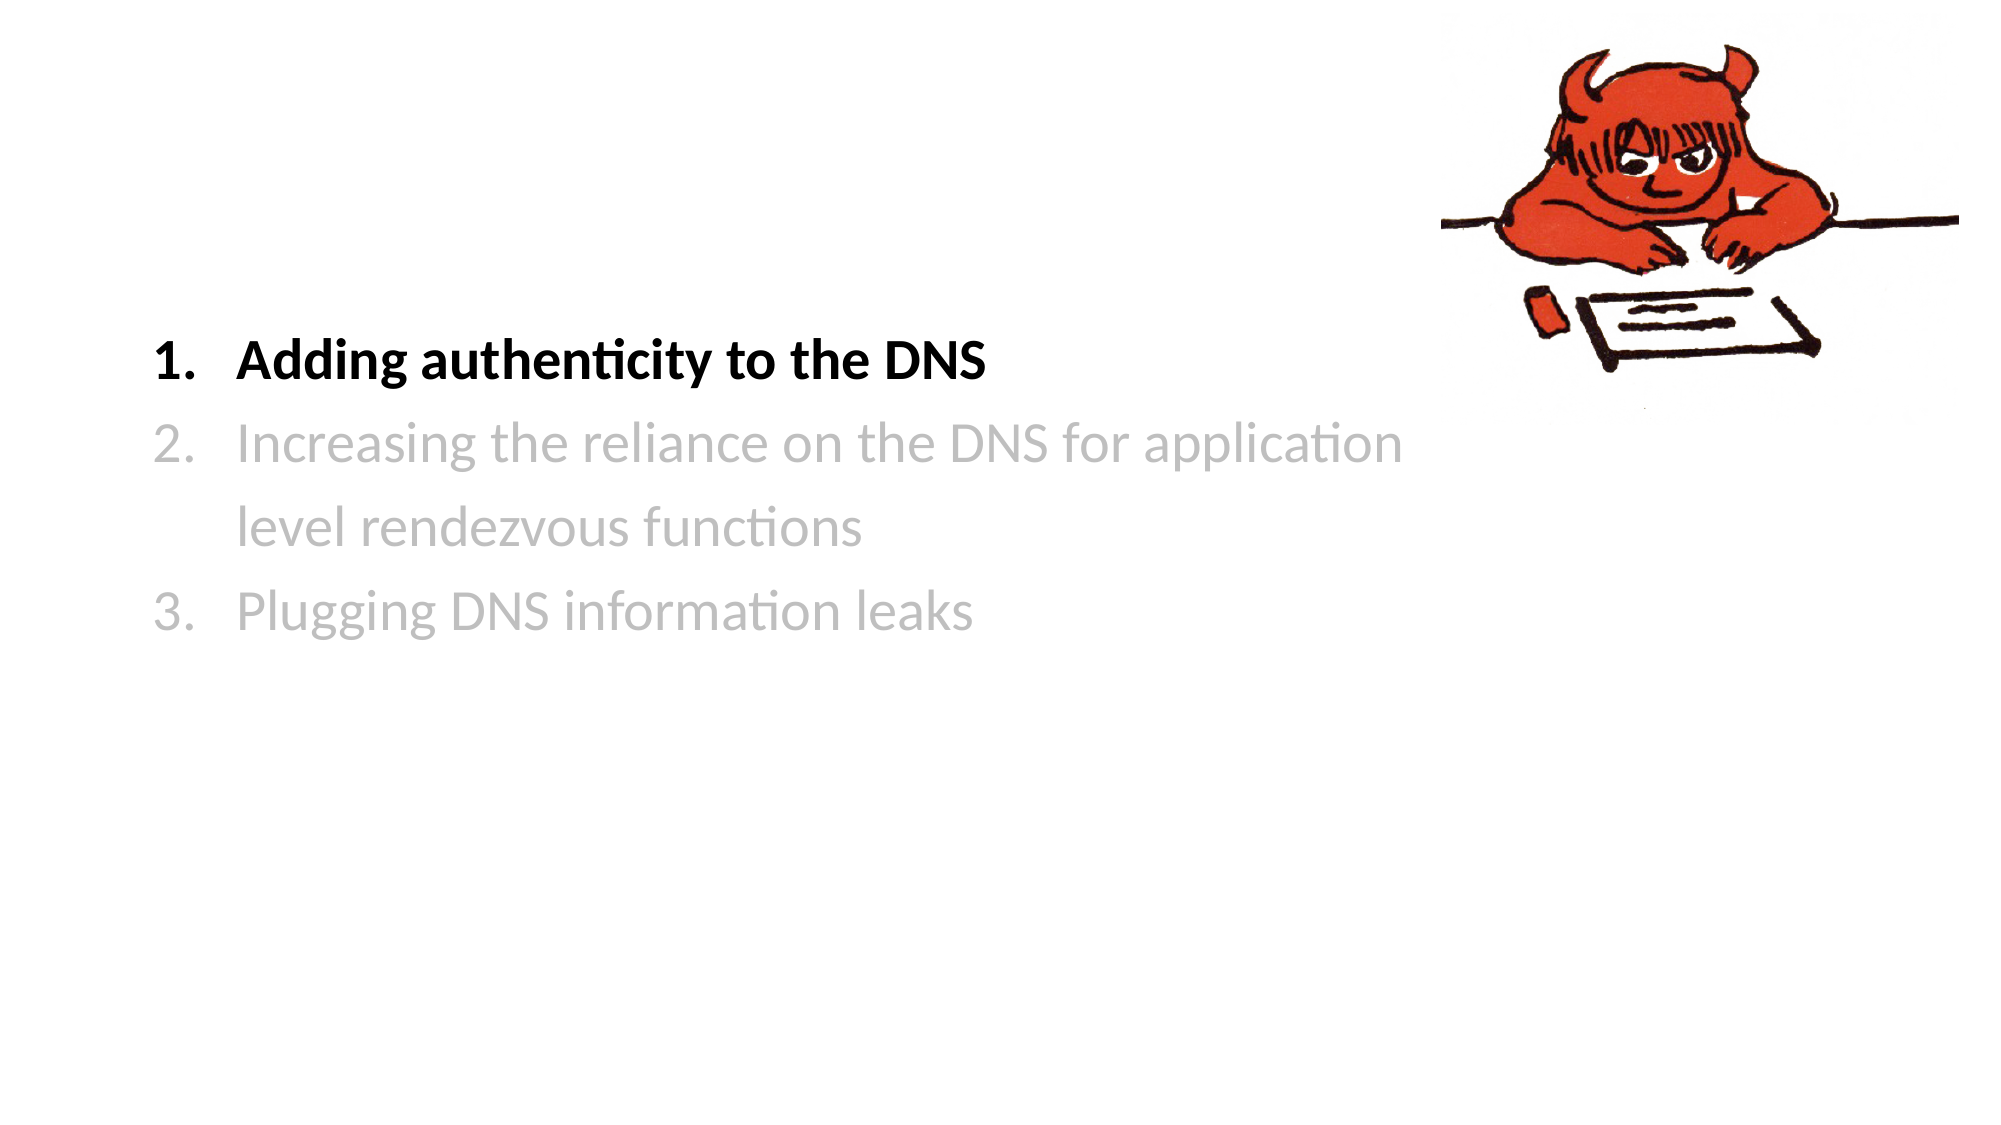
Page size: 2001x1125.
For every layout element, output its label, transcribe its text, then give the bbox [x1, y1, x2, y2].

list Adding authenticity to the DNS Increasing the reliance on the DNS for application level rendezvous functions Plugging DNS information leaks [137, 299, 1457, 1014]
picture [1441, 13, 1959, 425]
